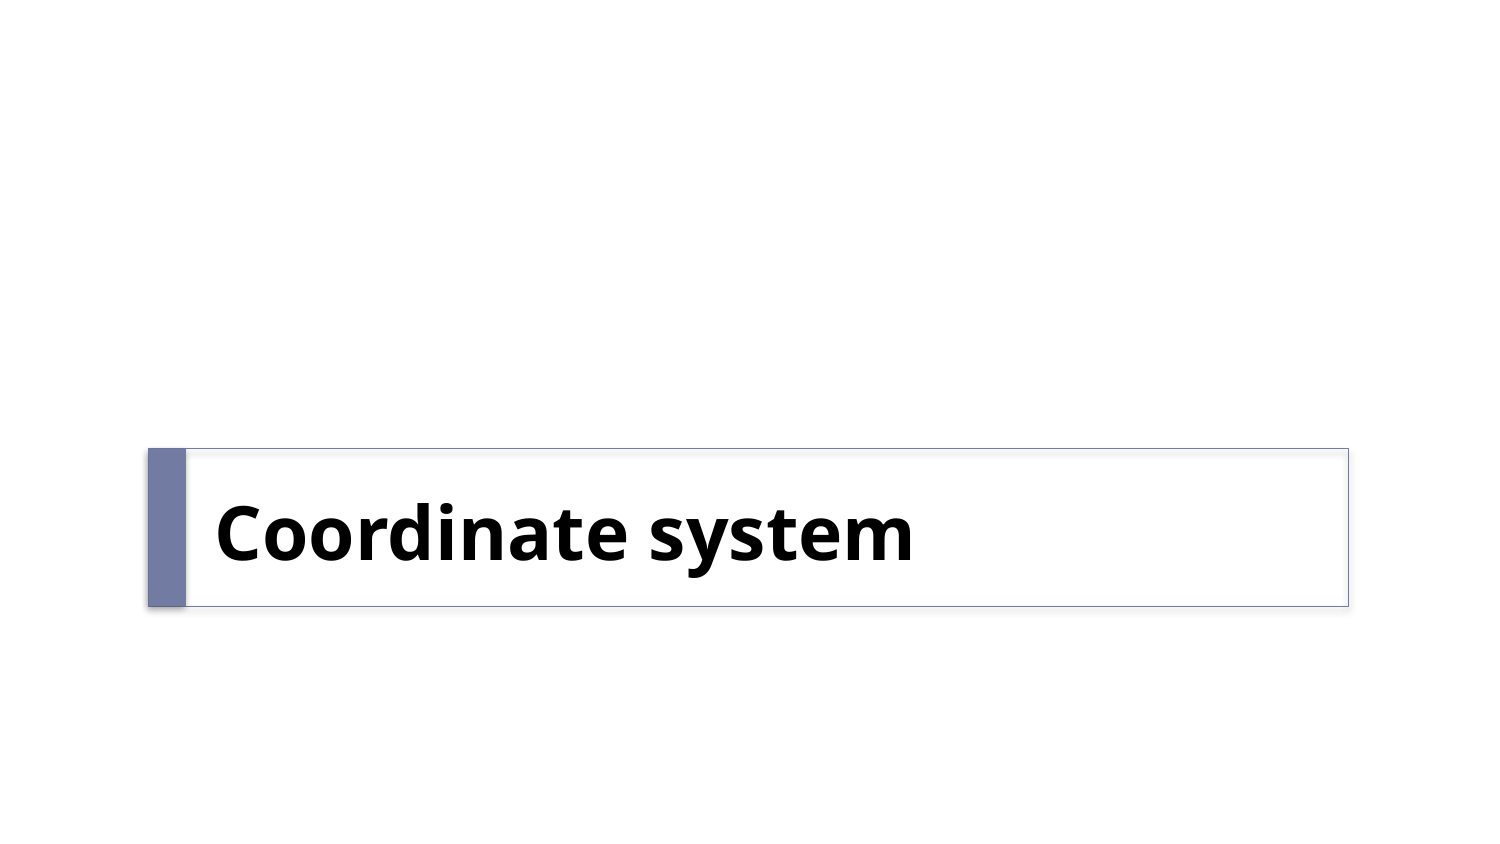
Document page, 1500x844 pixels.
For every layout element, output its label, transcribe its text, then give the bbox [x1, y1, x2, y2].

title Coordinate system [200, 478, 1325, 600]
